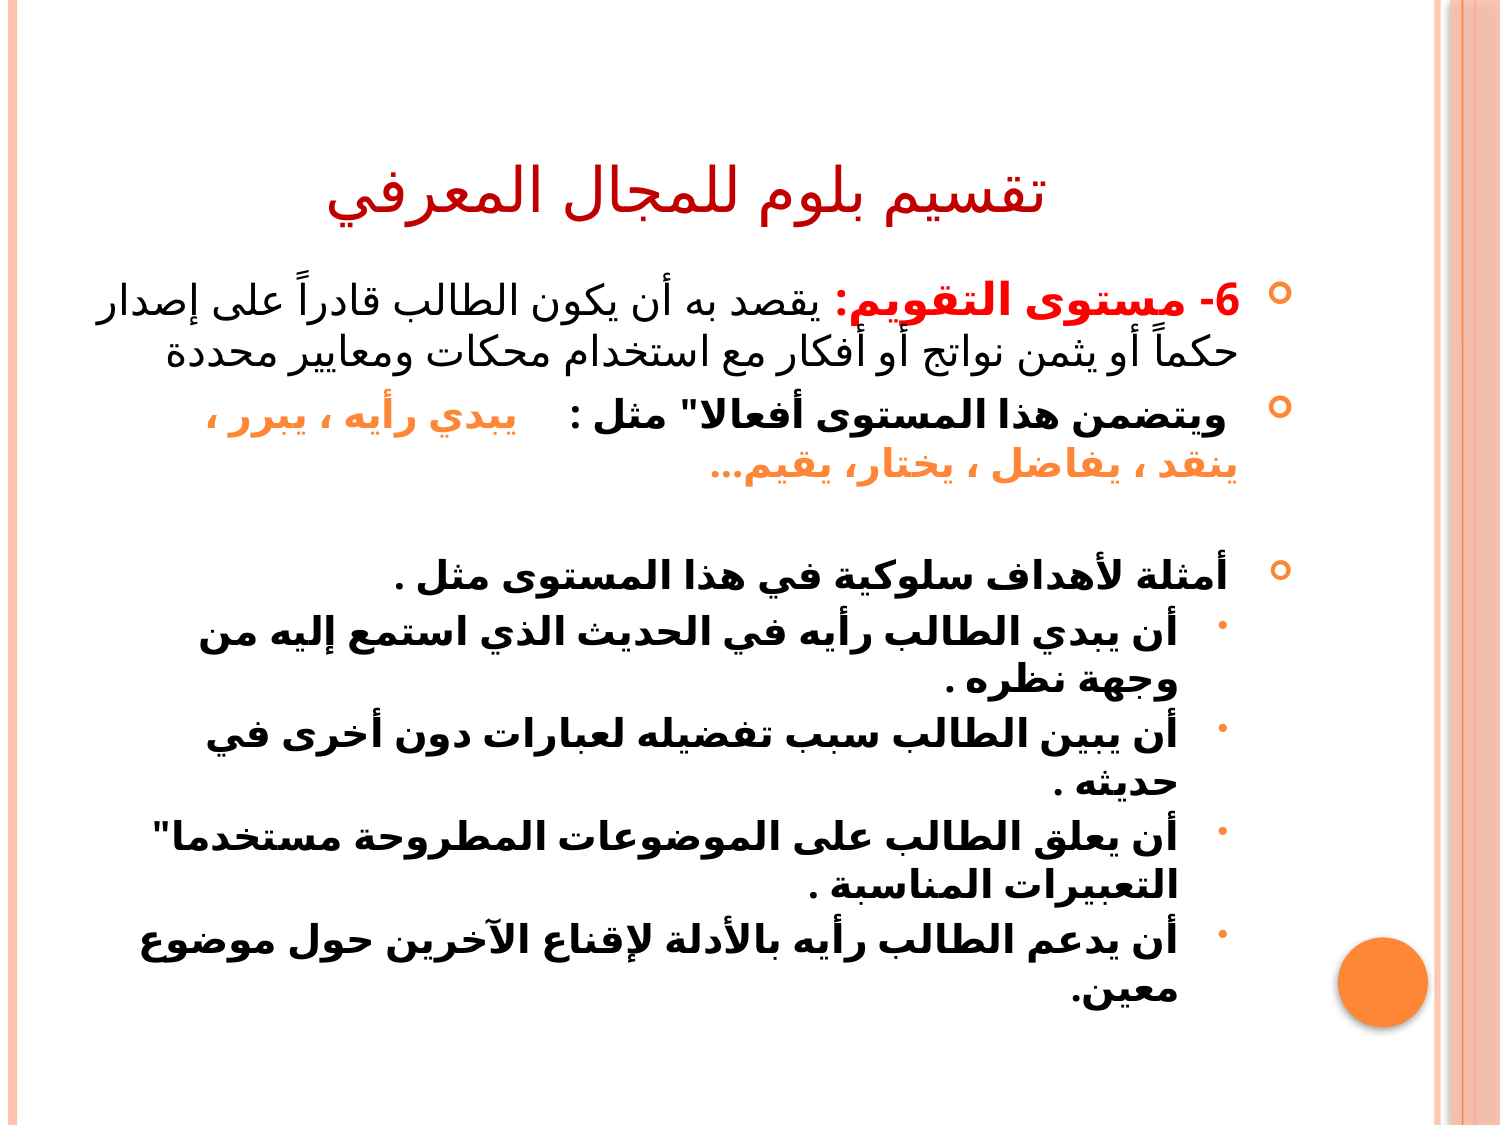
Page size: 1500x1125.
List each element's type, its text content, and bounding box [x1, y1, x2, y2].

title تقسيم بلوم للمجال المعرفي [75, 45, 1300, 233]
list 6- مستوى التقويم: يقصد به أن يكون الطالب قادراً على إصدار حكماً أو يثمن نواتج أو أفكار مع استخدام محكات ومعايير محددة ويتضمن هذا المستوى أفعالا" مثل : يبدي رأيه ، يبرر ، ينقد ، يفاضل ، يختار، يقيم... أمثلة لأهداف سلوكية في هذا المستوى مثل . أن يبدي الطالب رأيه في الحديث الذي استمع إليه من وجهة نظره . أن يبين الطالب سبب تفضيله لعبارات دون أخرى في حديثه . أن يعلق الطالب على الموضوعات المطروحة مستخدما" التعبيرات المناسبة . أن يدعم الطالب رأيه بالأدلة لإقناع الآخرين حول موضوع معين. [75, 262, 1300, 1062]
